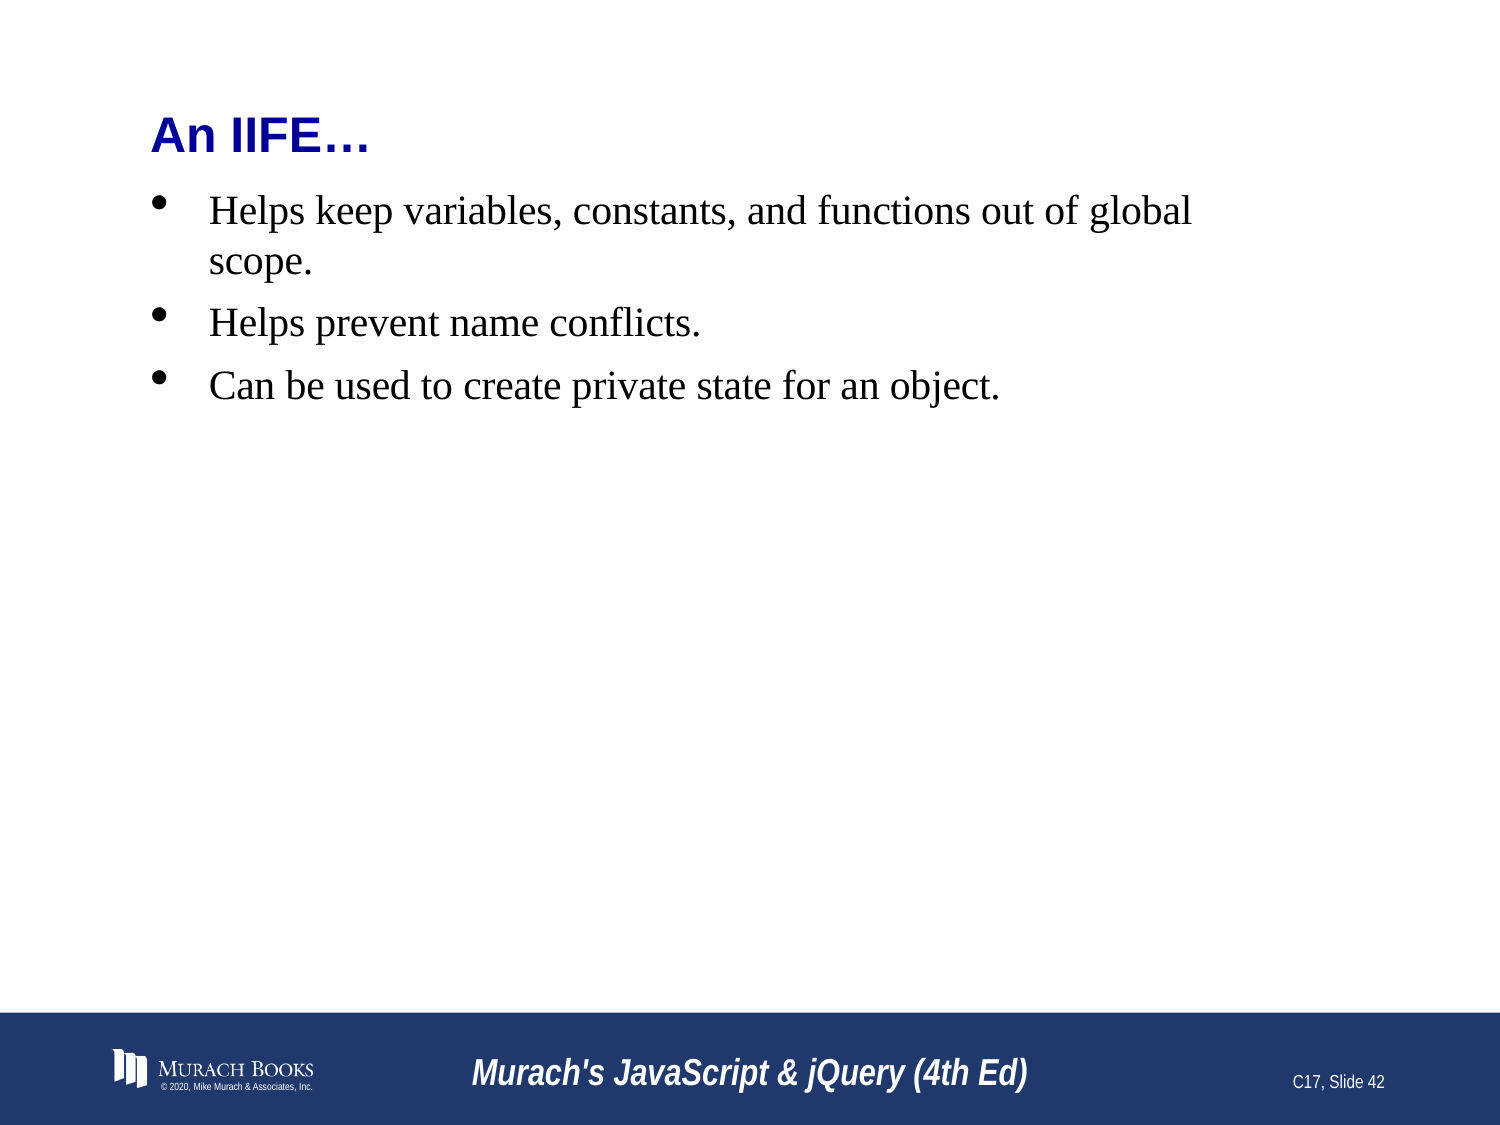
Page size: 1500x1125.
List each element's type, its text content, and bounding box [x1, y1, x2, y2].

slide_number C17, Slide 42 [1087, 1025, 1400, 1100]
slide_number Murach's JavaScript & jQuery (4th Ed) [463, 1025, 1050, 1100]
list Helps keep variables, constants, and functions out of global scope. Helps prevent name conflicts. Can be used to create private state for an object. [137, 174, 1350, 975]
footer © 2020, Mike Murach & Associates, Inc. [12, 1025, 463, 1100]
title An IIFE… [150, 102, 1350, 164]
